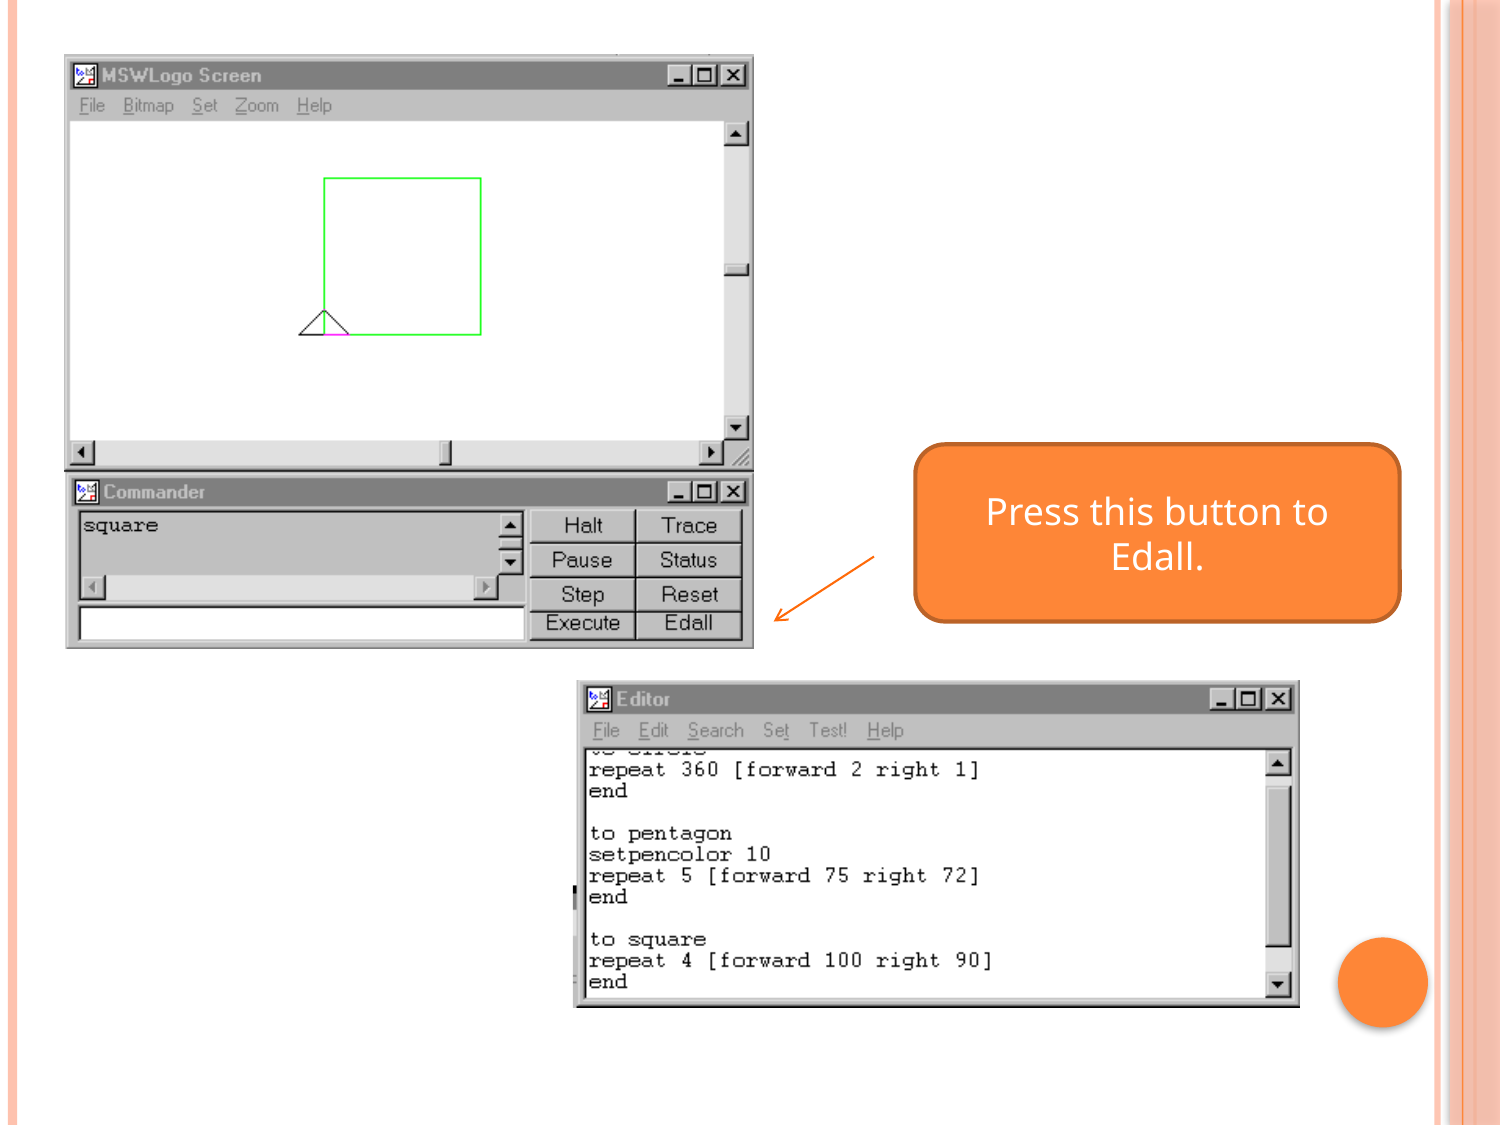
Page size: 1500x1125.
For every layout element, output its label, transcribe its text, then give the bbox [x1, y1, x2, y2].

text_box Press this button to Edall. [913, 442, 1402, 624]
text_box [773, 556, 875, 622]
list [64, 54, 755, 649]
picture [572, 680, 1301, 1009]
